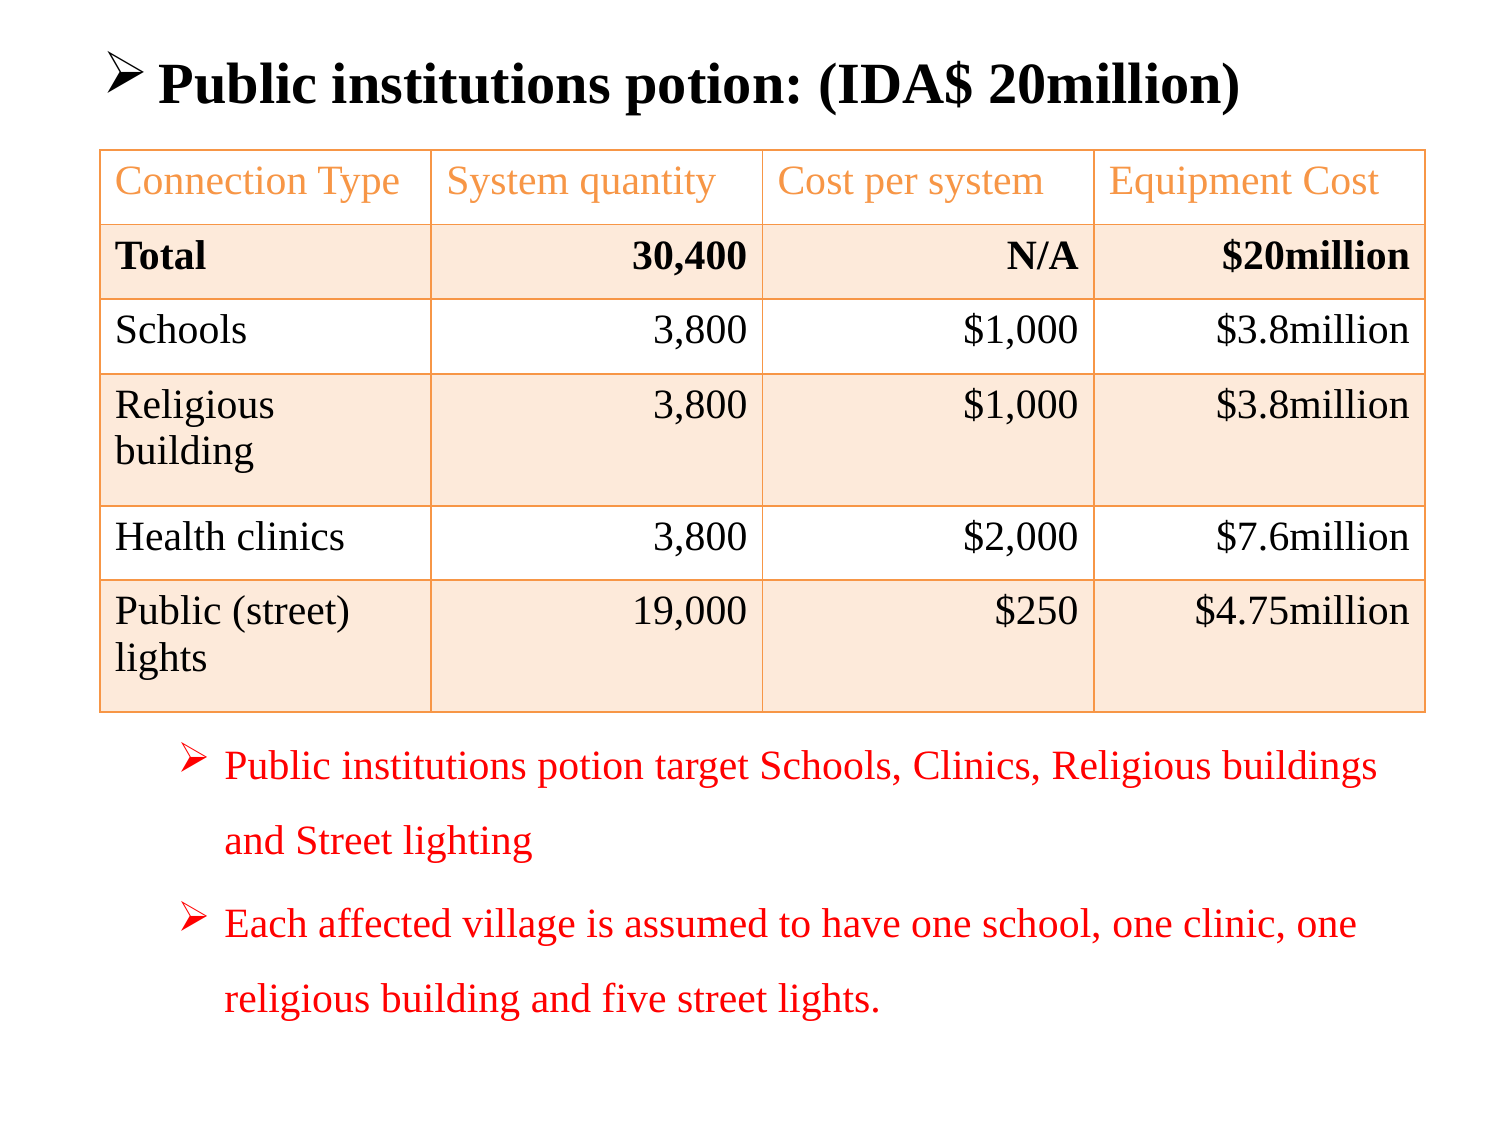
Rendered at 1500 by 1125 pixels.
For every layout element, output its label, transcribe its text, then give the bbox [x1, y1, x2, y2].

table_cell $7.6million [1095, 507, 1424, 579]
table_cell N/A [763, 225, 1093, 298]
list Public institutions potion: (IDA$ 20million) Public institutions potion target Schools, Clinics, Religious buildings and Street lighting Each affected village is assumed to have one school, one clinic, one religious building and five street lights. [87, 37, 1438, 1075]
table_cell Total [101, 225, 430, 298]
table_cell $20million [1095, 225, 1424, 298]
table_cell 3,800 [432, 300, 762, 373]
table_cell $4.75million [1095, 581, 1424, 711]
table_cell Health clinics [101, 507, 430, 579]
table_header Connection Type [101, 151, 430, 224]
table_cell $1,000 [763, 375, 1093, 505]
table_cell 30,400 [432, 225, 762, 298]
table_cell $250 [763, 581, 1093, 711]
table_cell $2,000 [763, 507, 1093, 579]
table_cell 19,000 [432, 581, 762, 711]
table_cell Public (street) lights [101, 581, 430, 711]
table_cell $3.8million [1095, 300, 1424, 373]
table_cell Schools [101, 300, 430, 373]
table_header Cost per system [763, 151, 1093, 224]
table_cell 3,800 [432, 375, 762, 505]
table_cell $3.8million [1095, 375, 1424, 505]
table_cell 3,800 [432, 507, 762, 579]
table_header System quantity [432, 151, 762, 224]
table_header Equipment Cost [1095, 151, 1424, 224]
table_cell $1,000 [763, 300, 1093, 373]
table_cell Religious building [101, 375, 430, 505]
